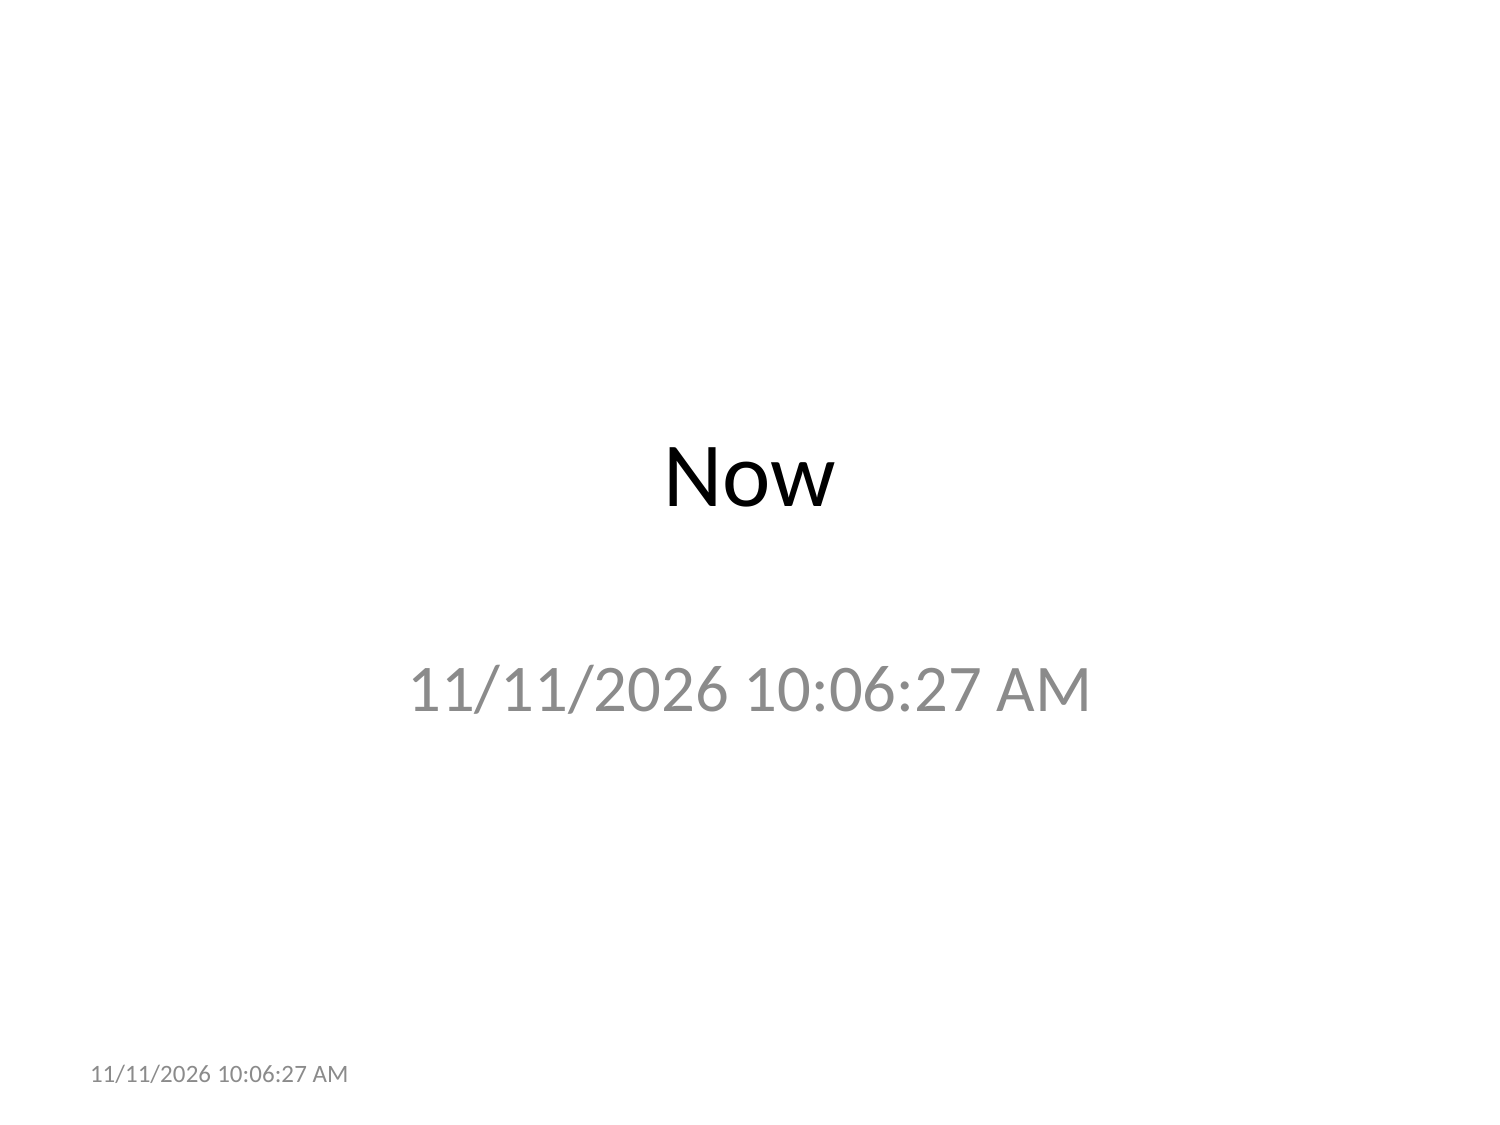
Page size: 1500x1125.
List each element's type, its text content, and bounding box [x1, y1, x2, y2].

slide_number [75, 1042, 425, 1103]
subtitle 2011-12-19 10:20:04 AM [225, 637, 1275, 925]
title Now [112, 349, 1388, 591]
